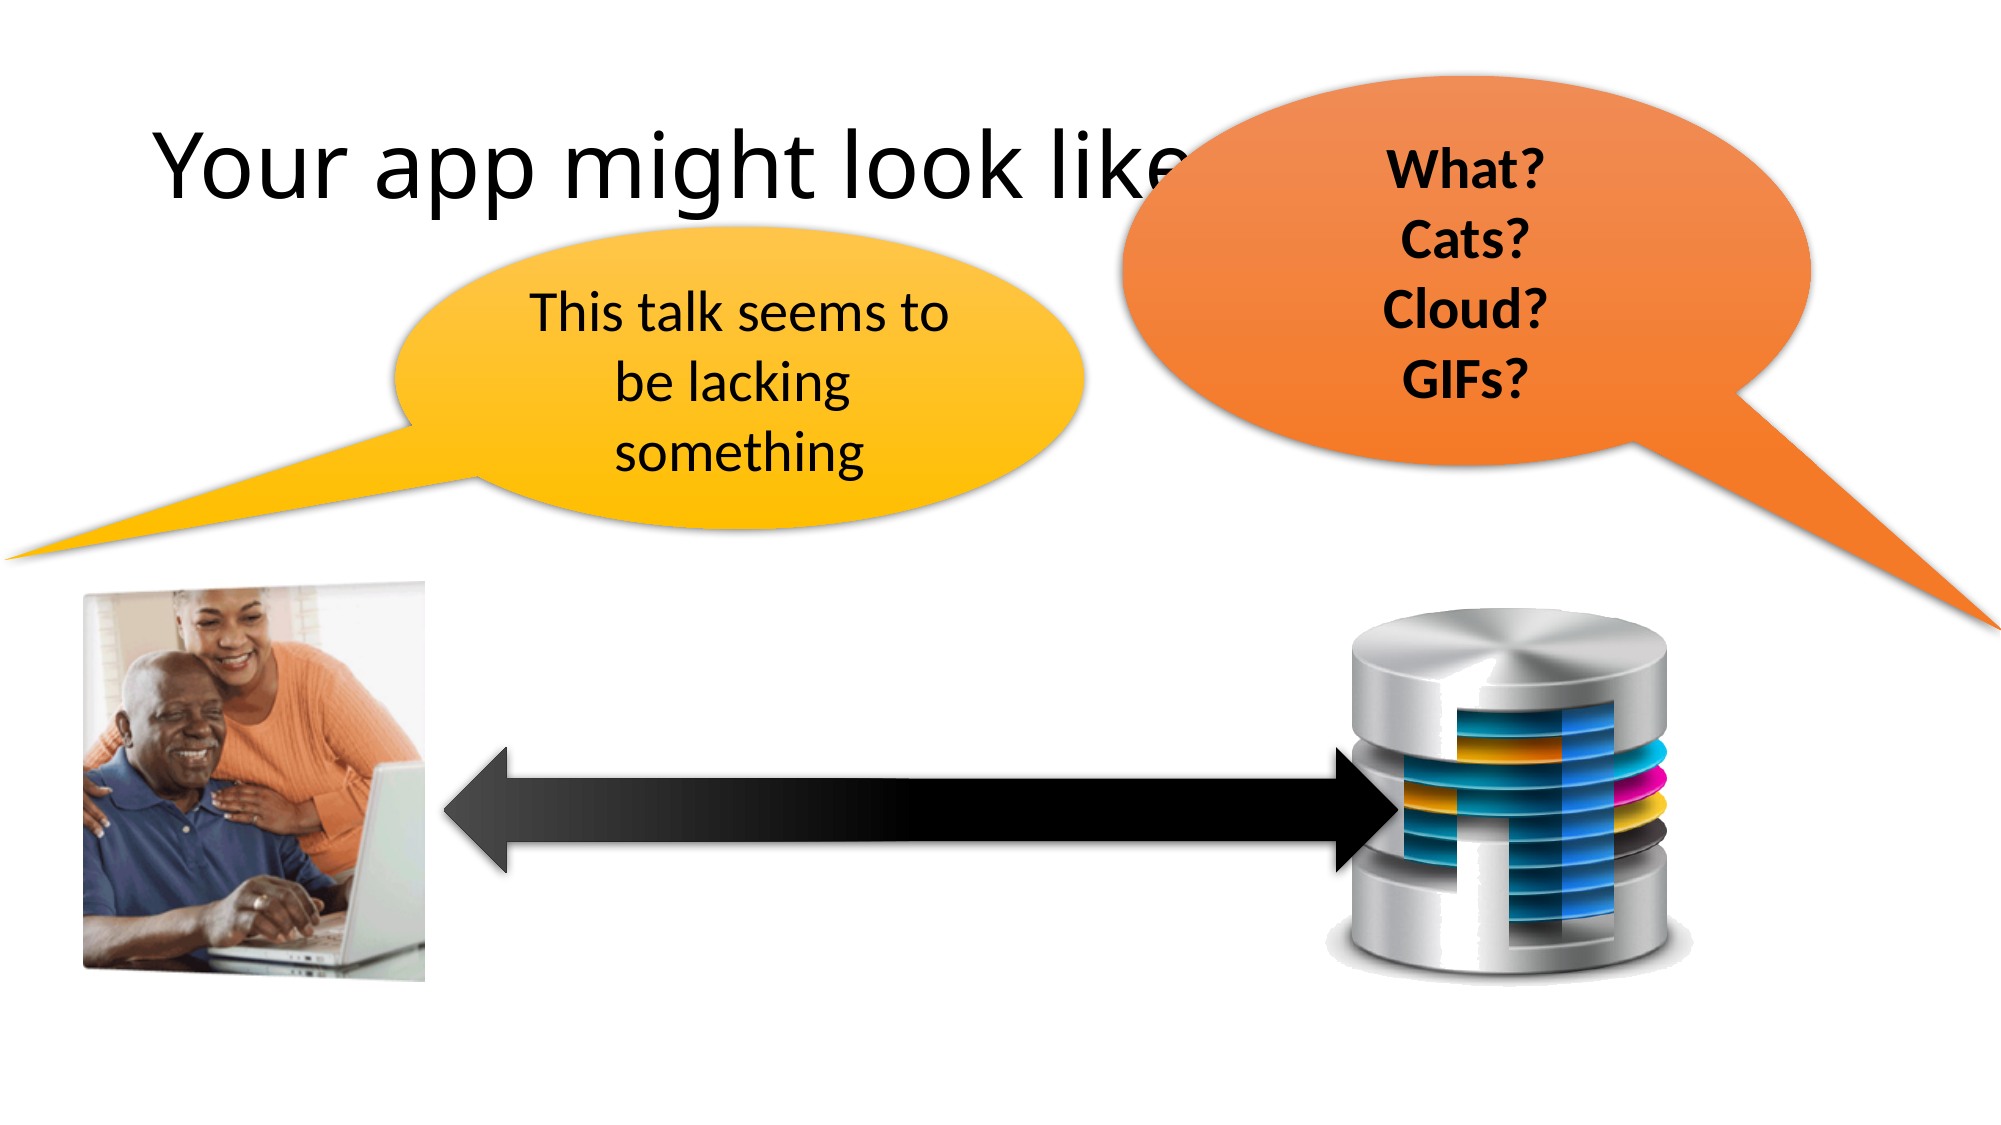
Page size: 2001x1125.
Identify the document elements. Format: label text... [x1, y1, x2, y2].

picture [1299, 581, 1719, 1001]
picture [83, 581, 425, 982]
text_box What? Cats? Cloud? GIFs? [1122, 75, 2000, 630]
text_box This talk seems to be lacking something [3, 226, 1084, 561]
text_box [443, 747, 1299, 873]
title Your app might look like... [137, 59, 1863, 278]
